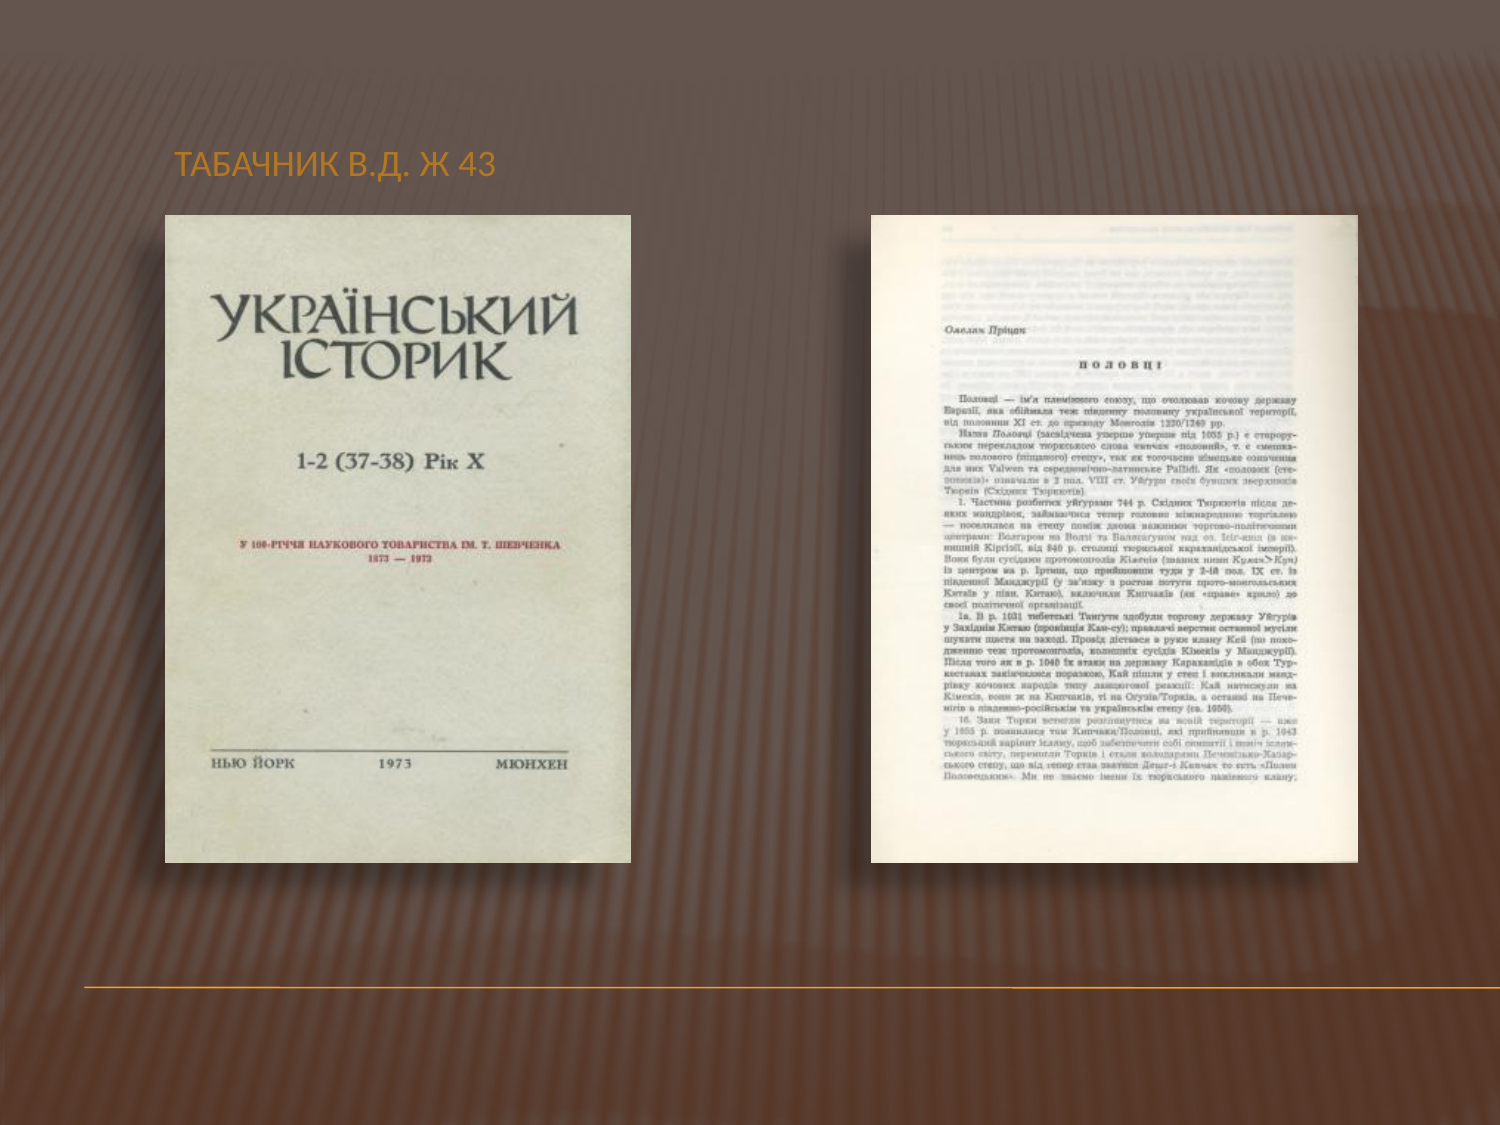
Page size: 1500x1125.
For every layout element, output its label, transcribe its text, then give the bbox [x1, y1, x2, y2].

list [165, 215, 631, 863]
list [870, 215, 1358, 863]
list Табачник В.Д. Ж 43 [159, 109, 750, 215]
